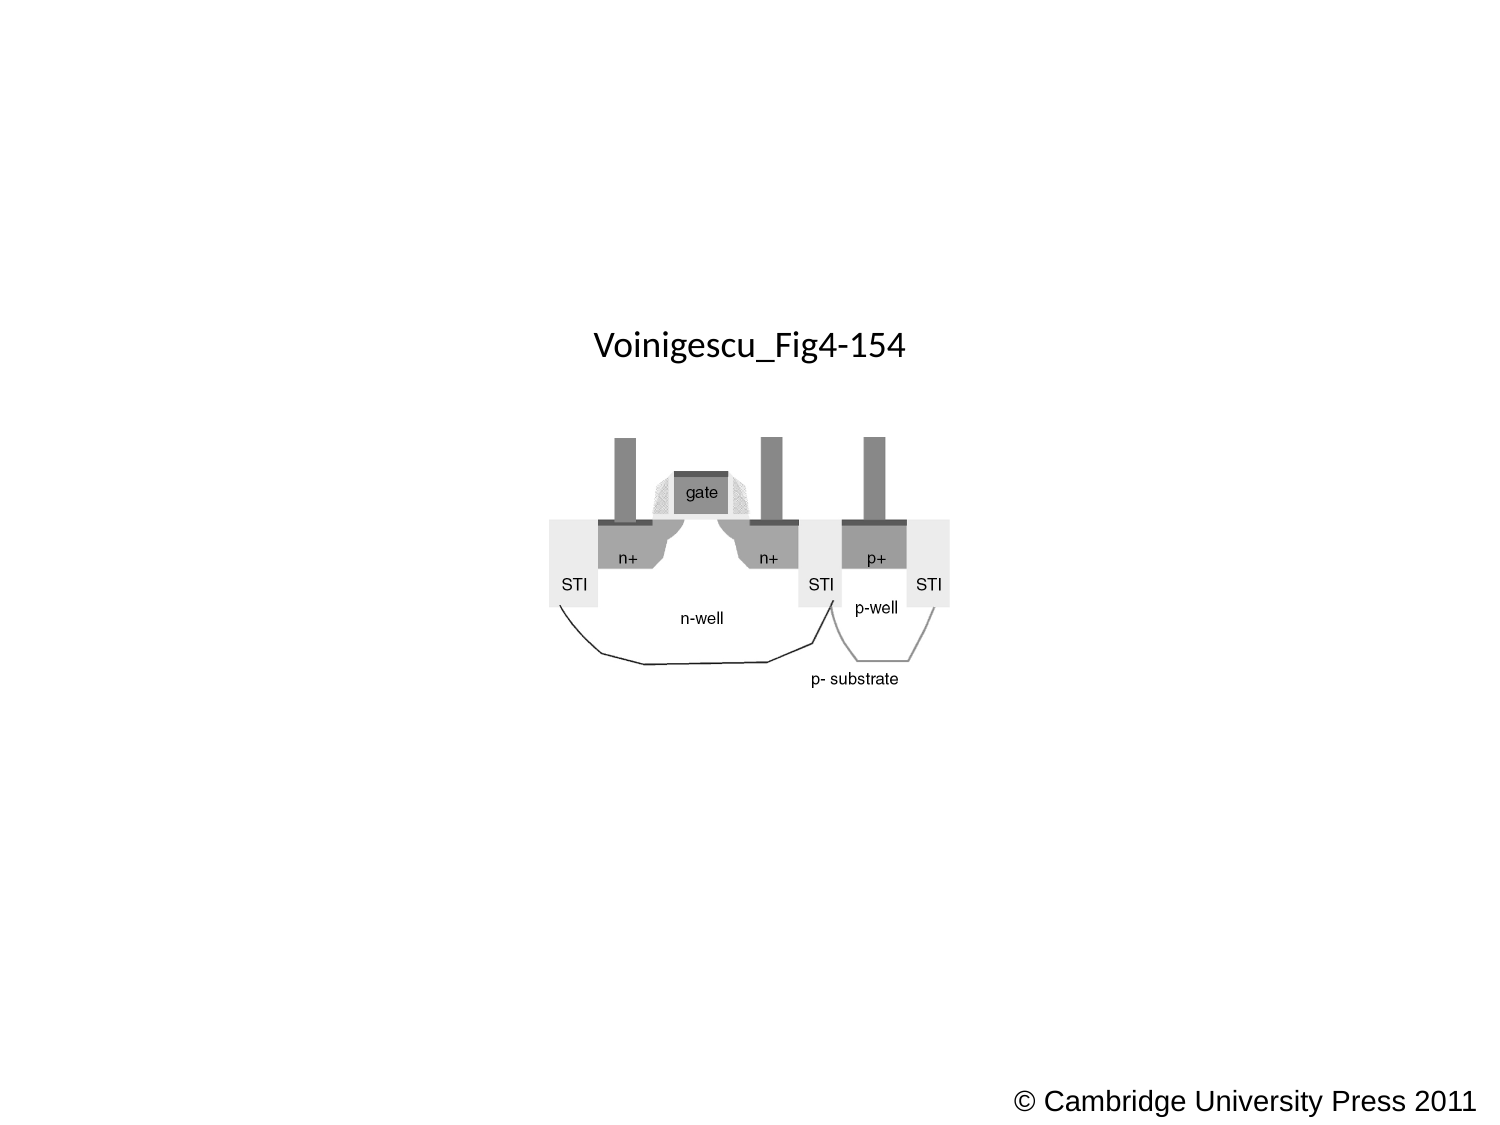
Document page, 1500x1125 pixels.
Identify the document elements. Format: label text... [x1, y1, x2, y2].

text_box © Cambridge University Press 2011 [907, 1074, 1493, 1125]
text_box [549, 312, 951, 688]
